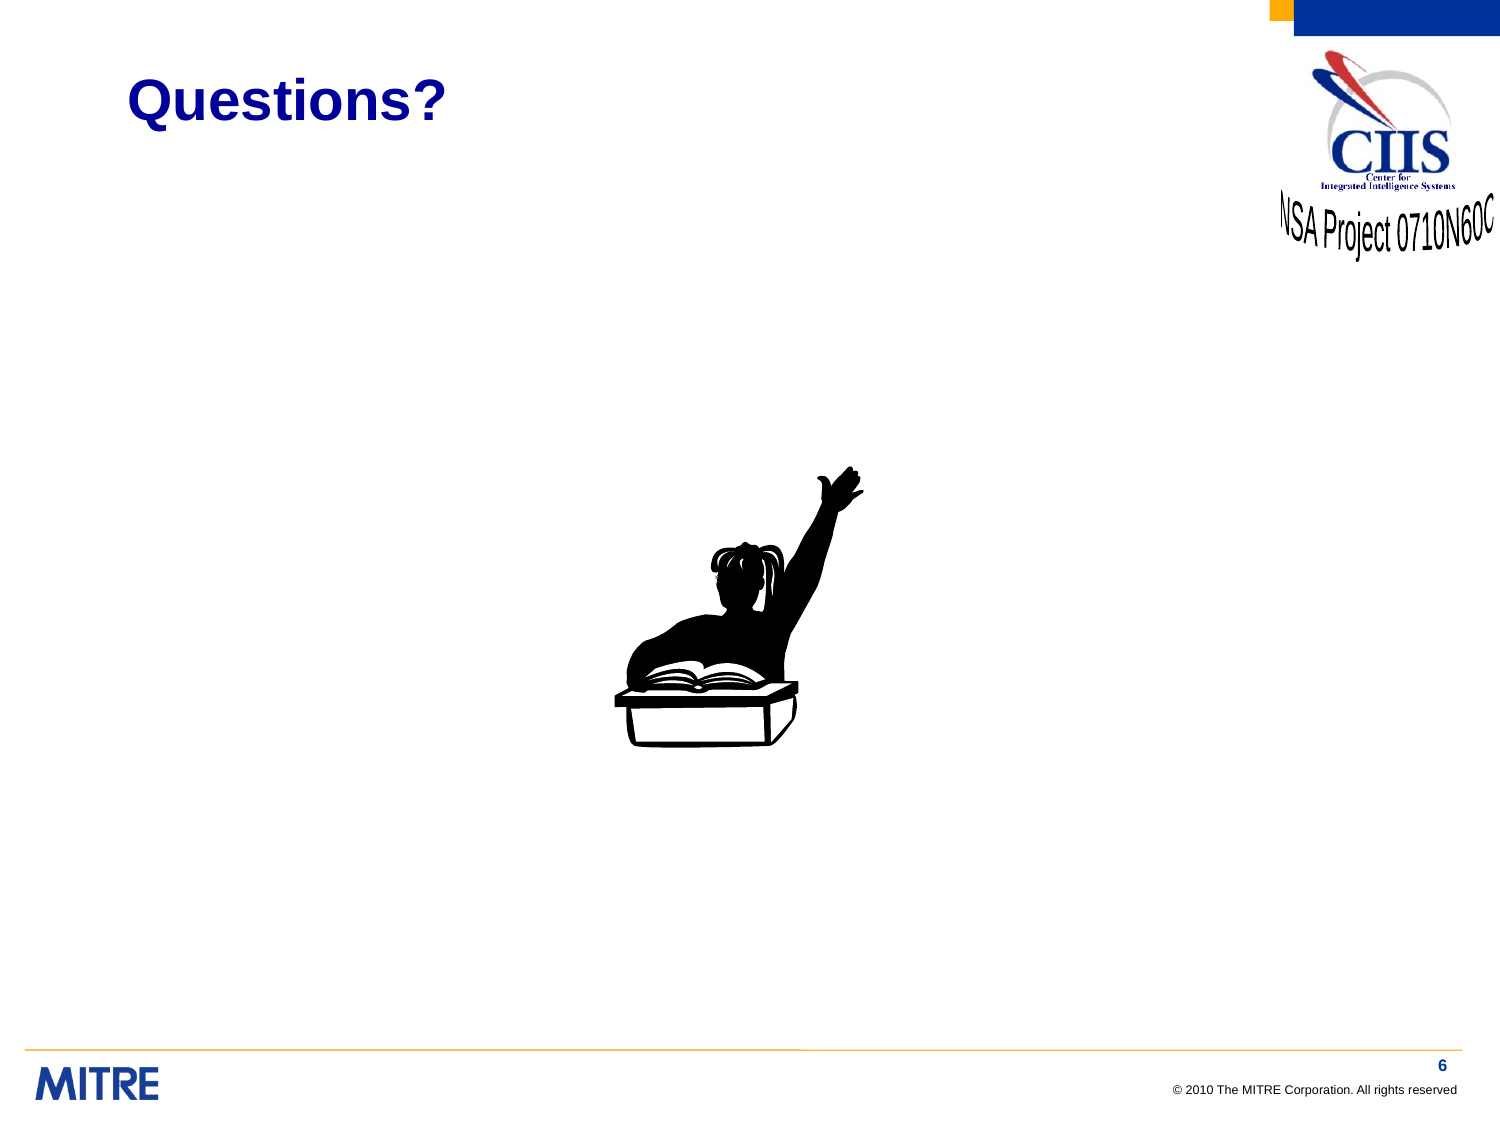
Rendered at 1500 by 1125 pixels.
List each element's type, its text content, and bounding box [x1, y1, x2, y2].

picture [30, 1064, 163, 1106]
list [614, 463, 865, 750]
picture [1306, 49, 1457, 192]
slide_number 6 [1374, 1049, 1463, 1076]
title Questions? [112, 62, 1288, 151]
